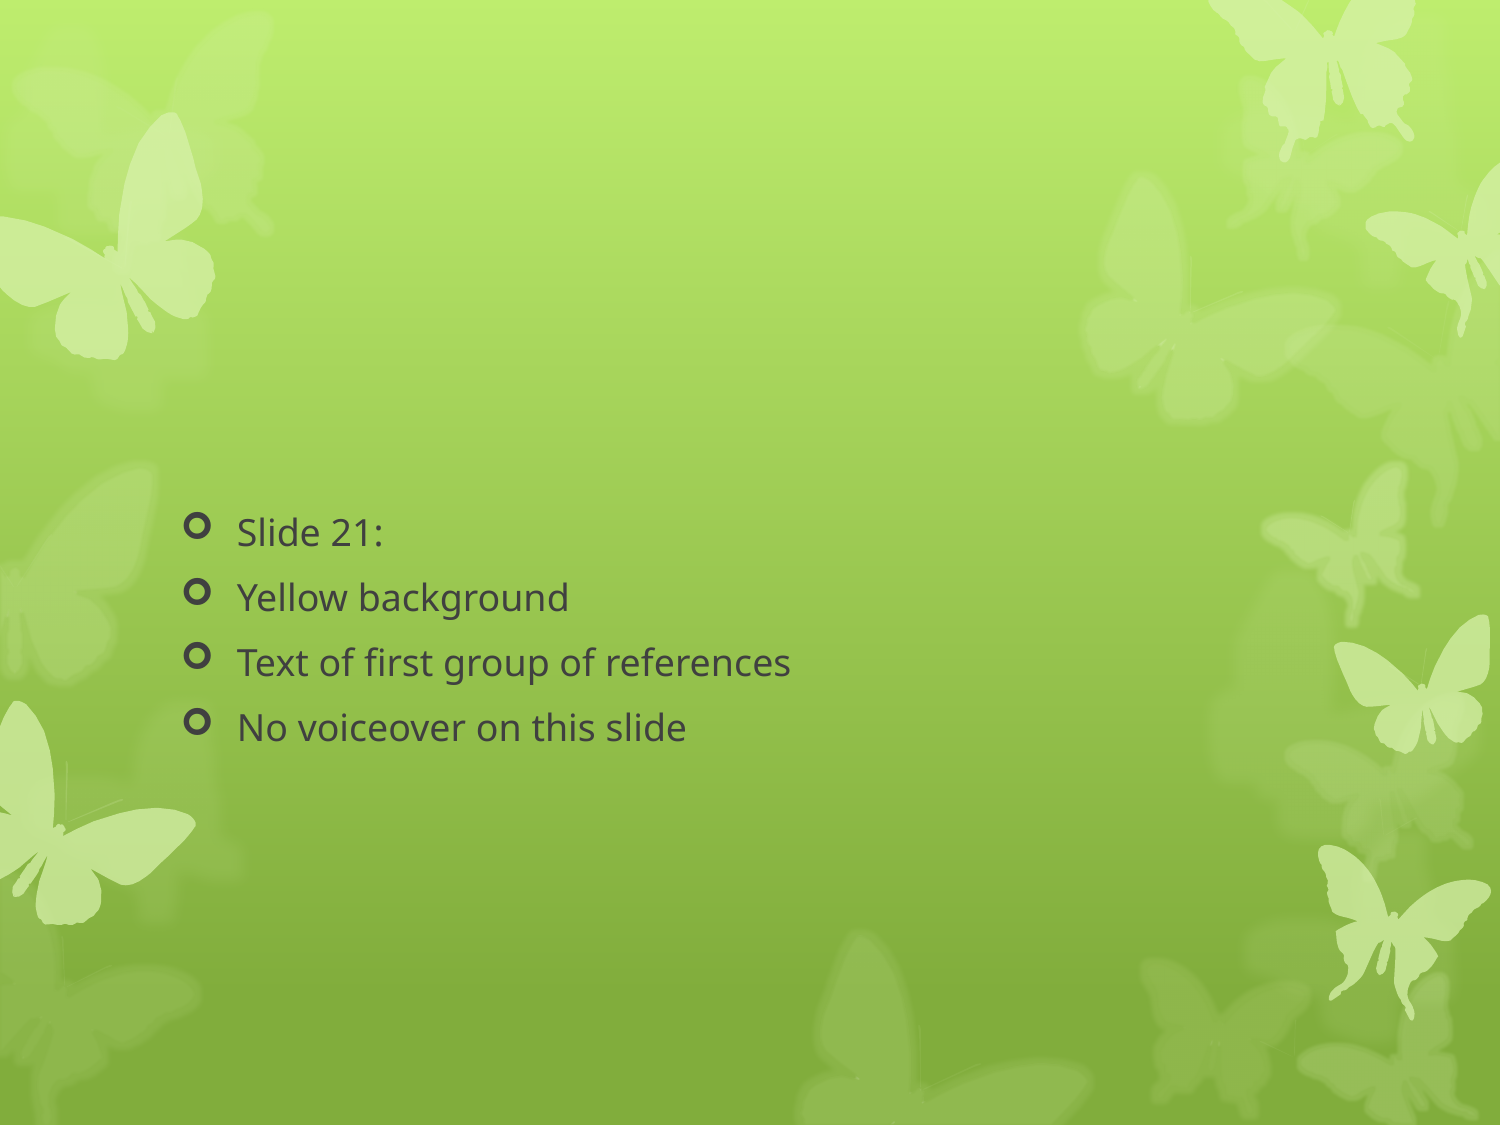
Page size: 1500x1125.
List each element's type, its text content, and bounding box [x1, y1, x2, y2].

list Slide 21: Yellow background Text of first group of references No voiceover on this slide [165, 296, 1335, 962]
